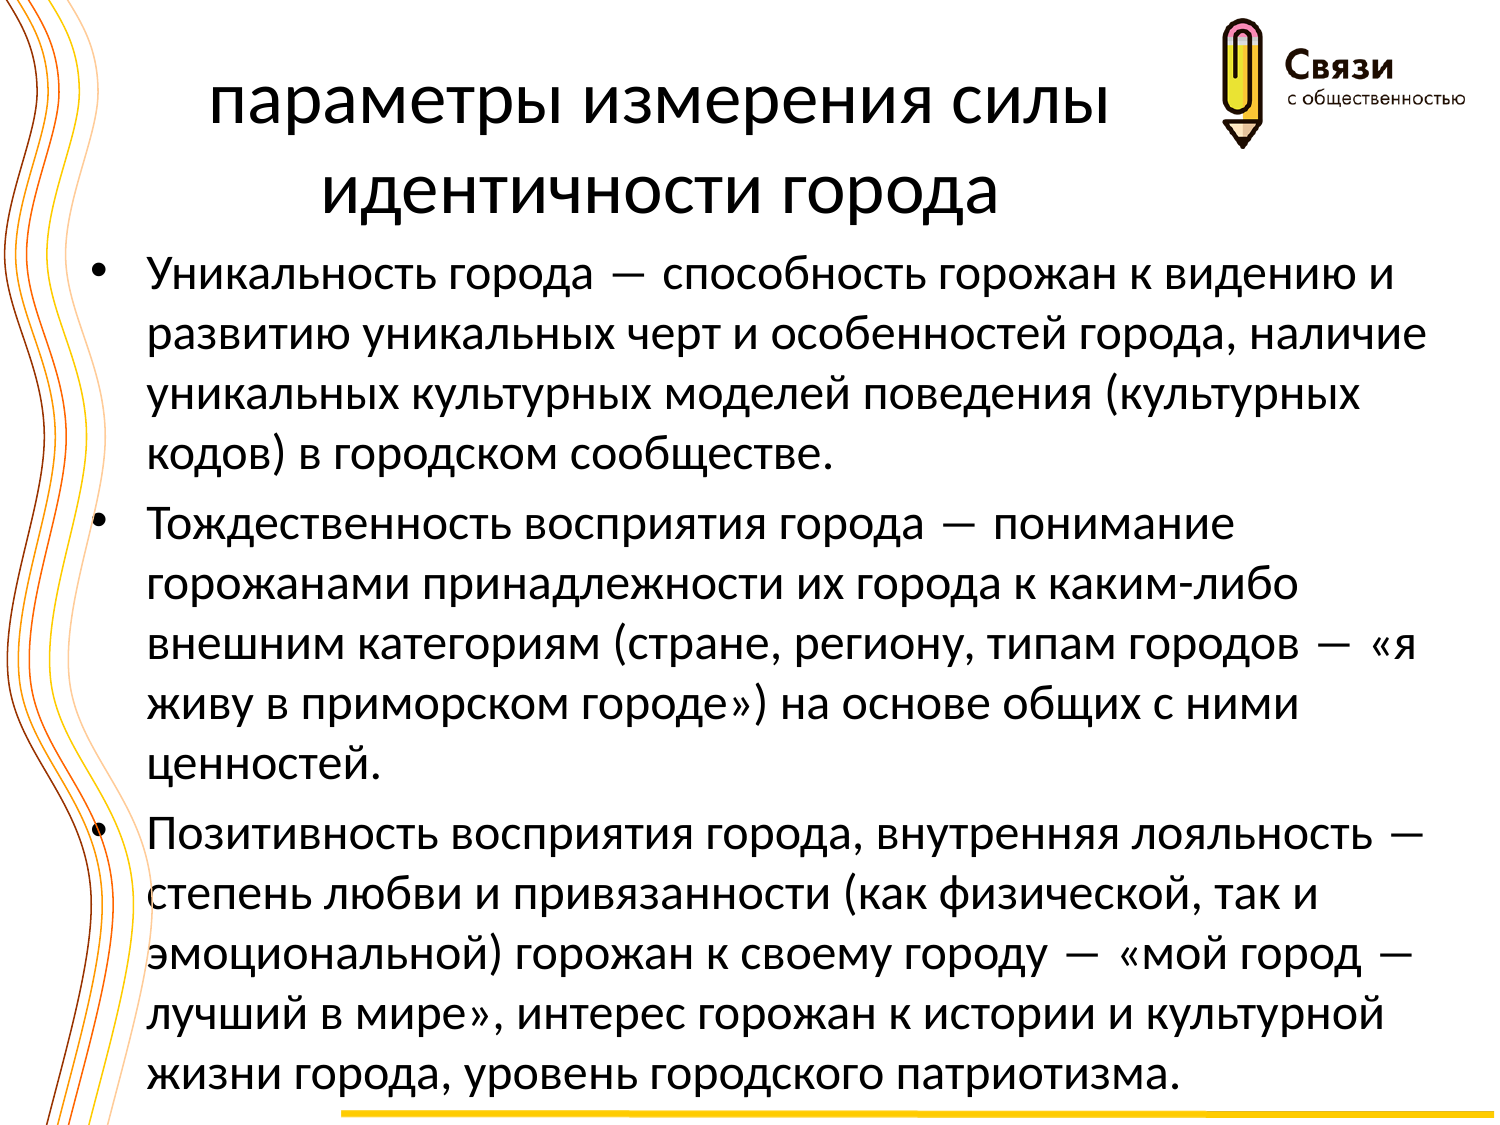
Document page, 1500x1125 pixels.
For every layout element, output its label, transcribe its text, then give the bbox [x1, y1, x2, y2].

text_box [4, 0, 207, 1125]
picture [1222, 18, 1472, 150]
list Уникальность города ― способность горожан к видению и развитию уникальных черт и особенностей города, наличие уникальных культурных моделей поведения (культурных кодов) в городском сообществе. Тождественность восприятия города ― понимание горожанами принадлежности их города к каким-либо внешним категориям (стране, региону, типам городов ― «я живу в приморском городе») на основе общих с ними ценностей. Позитивность восприятия города, внутренняя лояльность ― степень любви и привязанности (как физической, так и эмоциональной) горожан к своему городу ― «мой город ― лучший в мире», интерес горожан к истории и культурной жизни города, уровень городского патриотизма. [213, 231, 1495, 1005]
title параметры измерения силы идентичности города [213, 45, 1247, 231]
picture [339, 1110, 1495, 1118]
